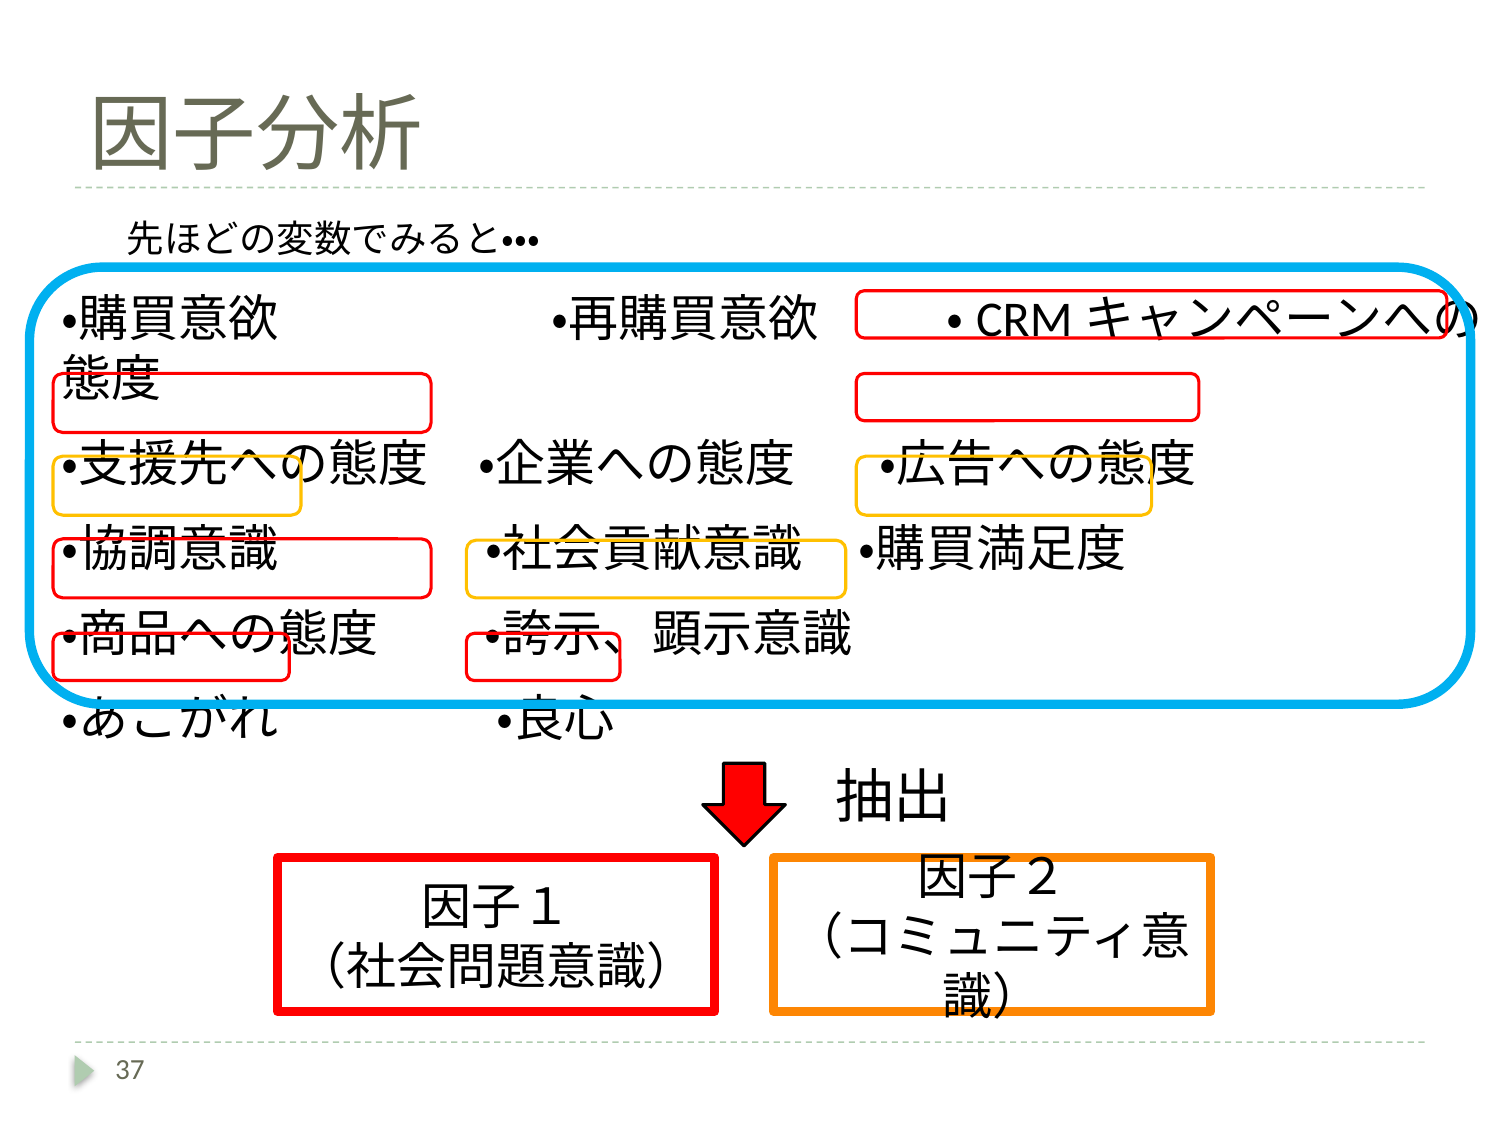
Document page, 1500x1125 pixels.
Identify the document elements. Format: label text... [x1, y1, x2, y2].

text_box [27, 265, 1473, 706]
text_box [51, 454, 303, 517]
title 因子分析 [75, 24, 1425, 188]
text_box 抽出 [820, 751, 987, 837]
text_box ・購買意欲 ・再購買意欲 ・CRMキャンペーンへの態度 ・支援先への態度 ・企業への態度 ・広告への態度 ・協調意識 ・社会貢献意識 ・購買満足度 ・商品への態度 ・誇示、顕示意識 ・あこがれ ・良心 [47, 278, 1500, 754]
text_box [51, 537, 433, 600]
text_box [854, 371, 1201, 423]
text_box [701, 761, 787, 848]
text_box [854, 289, 1449, 340]
slide_number 37 [100, 1042, 426, 1103]
text_box 因子２ （コミュニティ意識） [772, 856, 1212, 1013]
text_box 先ほどの変数でみると・・・ [112, 208, 585, 265]
text_box [51, 631, 291, 683]
text_box [464, 538, 848, 600]
text_box [464, 631, 622, 683]
text_box 因子１ （社会問題意識） [276, 856, 716, 1013]
